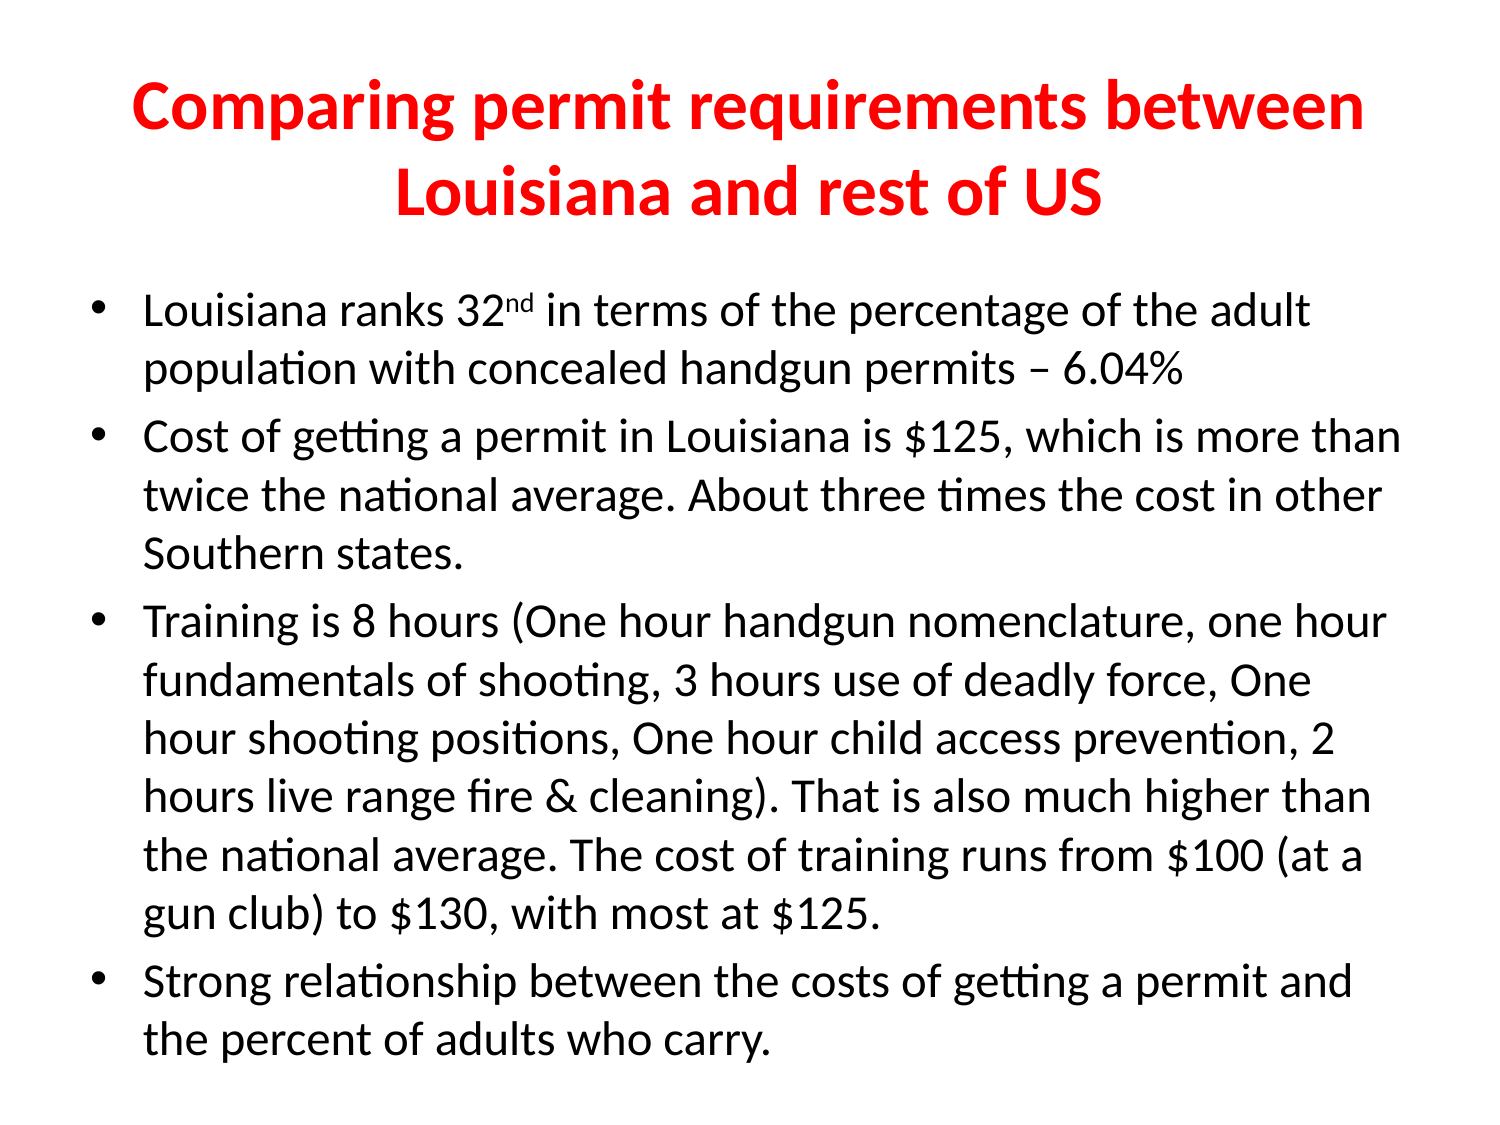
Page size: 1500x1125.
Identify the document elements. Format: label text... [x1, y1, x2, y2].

title Comparing permit requirements between Louisiana and rest of US [75, 49, 1425, 238]
list Louisiana ranks 32nd in terms of the percentage of the adult population with concealed handgun permits – 6.04% Cost of getting a permit in Louisiana is $125, which is more than twice the national average. About three times the cost in other Southern states. Training is 8 hours (One hour handgun nomenclature, one hour fundamentals of shooting, 3 hours use of deadly force, One hour shooting positions, One hour child access prevention, 2 hours live range fire & cleaning). That is also much higher than the national average. The cost of training runs from $100 (at a gun club) to $130, with most at $125. Strong relationship between the costs of getting a permit and the percent of adults who carry. [75, 270, 1425, 1085]
